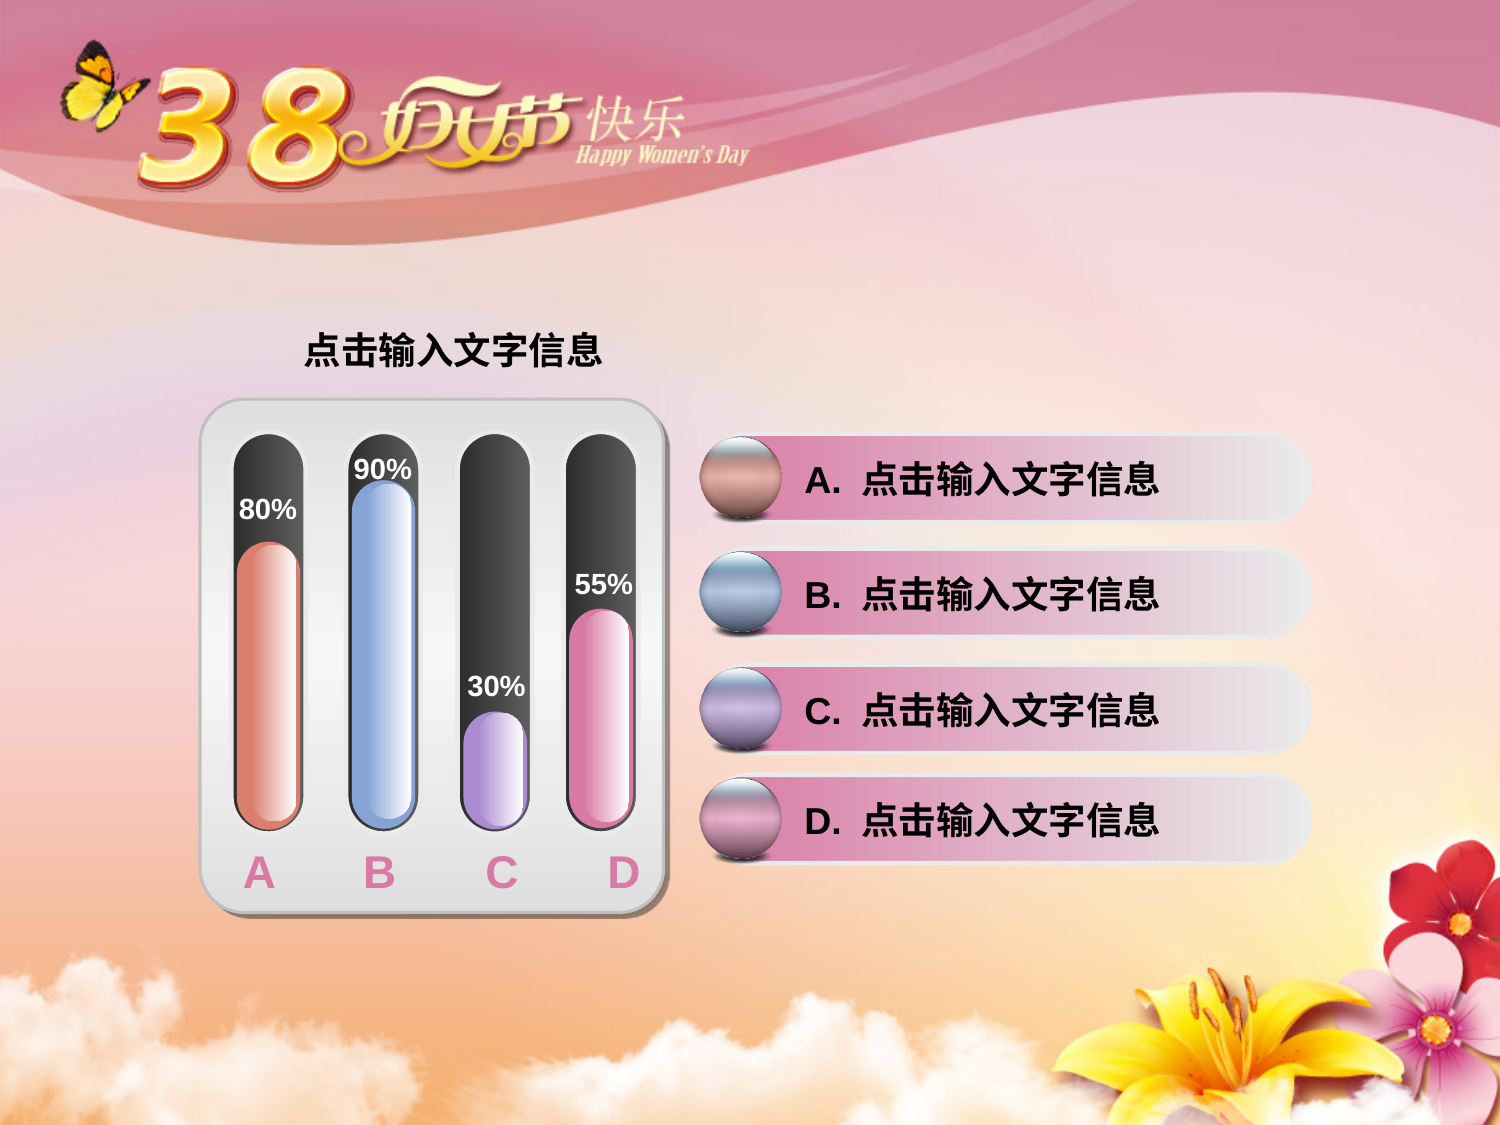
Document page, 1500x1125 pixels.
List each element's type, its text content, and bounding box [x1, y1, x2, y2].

text_box [457, 431, 533, 659]
text_box [231, 534, 306, 804]
text_box [743, 664, 1310, 754]
text_box B. 点击输入文字信息 [789, 563, 1177, 624]
text_box [745, 774, 1310, 864]
picture [0, 0, 1500, 1125]
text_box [236, 541, 301, 830]
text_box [463, 711, 528, 830]
text_box [457, 710, 462, 803]
text_box [528, 710, 533, 801]
text_box A B C D [228, 835, 711, 906]
text_box 30% [452, 659, 541, 710]
text_box [200, 399, 664, 913]
text_box A. 点击输入文字信息 [789, 448, 1177, 509]
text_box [698, 667, 782, 756]
text_box [634, 608, 639, 801]
text_box D. 点击输入文字信息 [789, 790, 1177, 850]
text_box 80% [223, 483, 312, 534]
text_box [563, 431, 639, 558]
text_box [743, 548, 1310, 637]
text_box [698, 436, 782, 524]
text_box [698, 551, 782, 639]
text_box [568, 608, 633, 829]
text_box C. 点击输入文字信息 [789, 679, 1177, 740]
text_box [231, 431, 306, 483]
text_box [357, 431, 409, 442]
text_box [743, 433, 1310, 523]
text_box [698, 777, 782, 866]
text_box 90% [339, 442, 428, 493]
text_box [351, 479, 416, 829]
text_box 55% [559, 558, 648, 608]
text_box 点击输入文字信息 [288, 319, 791, 380]
